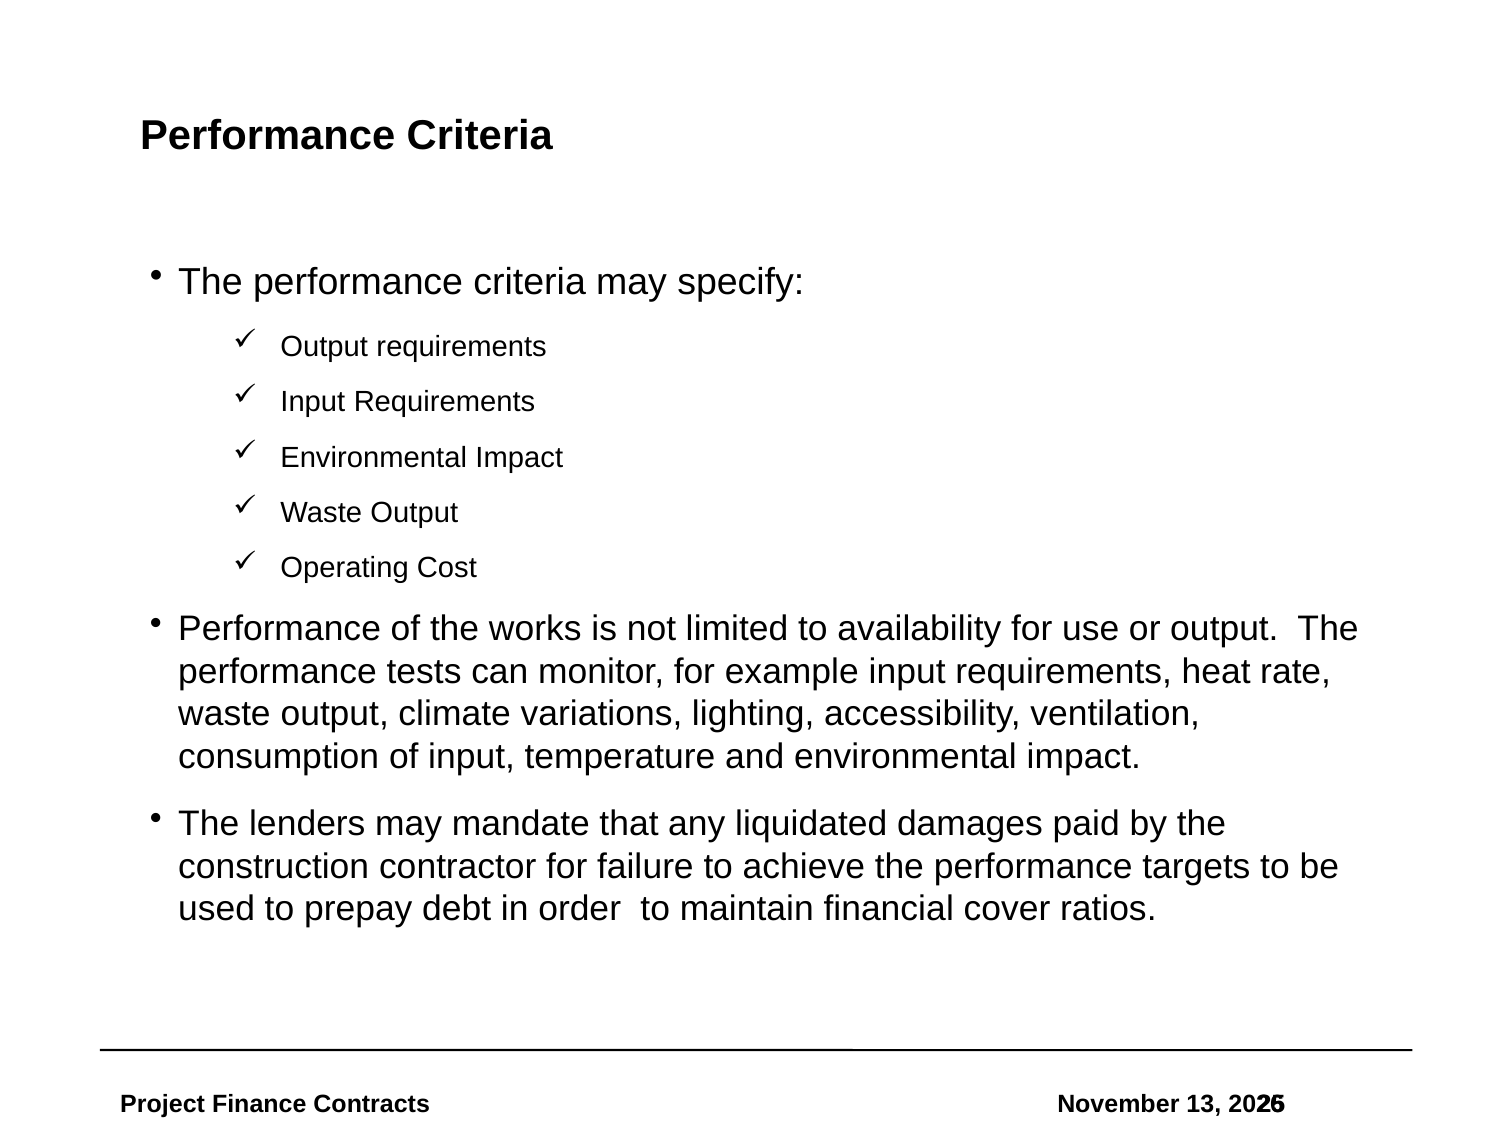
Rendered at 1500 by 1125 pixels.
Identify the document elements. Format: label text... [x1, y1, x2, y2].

title Performance Criteria [124, 99, 1288, 226]
list The performance criteria may specify: Output requirements Input Requirements Environmental Impact Waste Output Operating Cost Performance of the works is not limited to availability for use or output. The performance tests can monitor, for example input requirements, heat rate, waste output, climate variations, lighting, accessibility, ventilation, consumption of input, temperature and environmental impact. The lenders may mandate that any liquidated damages paid by the construction contractor for failure to achieve the performance targets to be used to prepay debt in order to maintain financial cover ratios. [124, 249, 1376, 1001]
